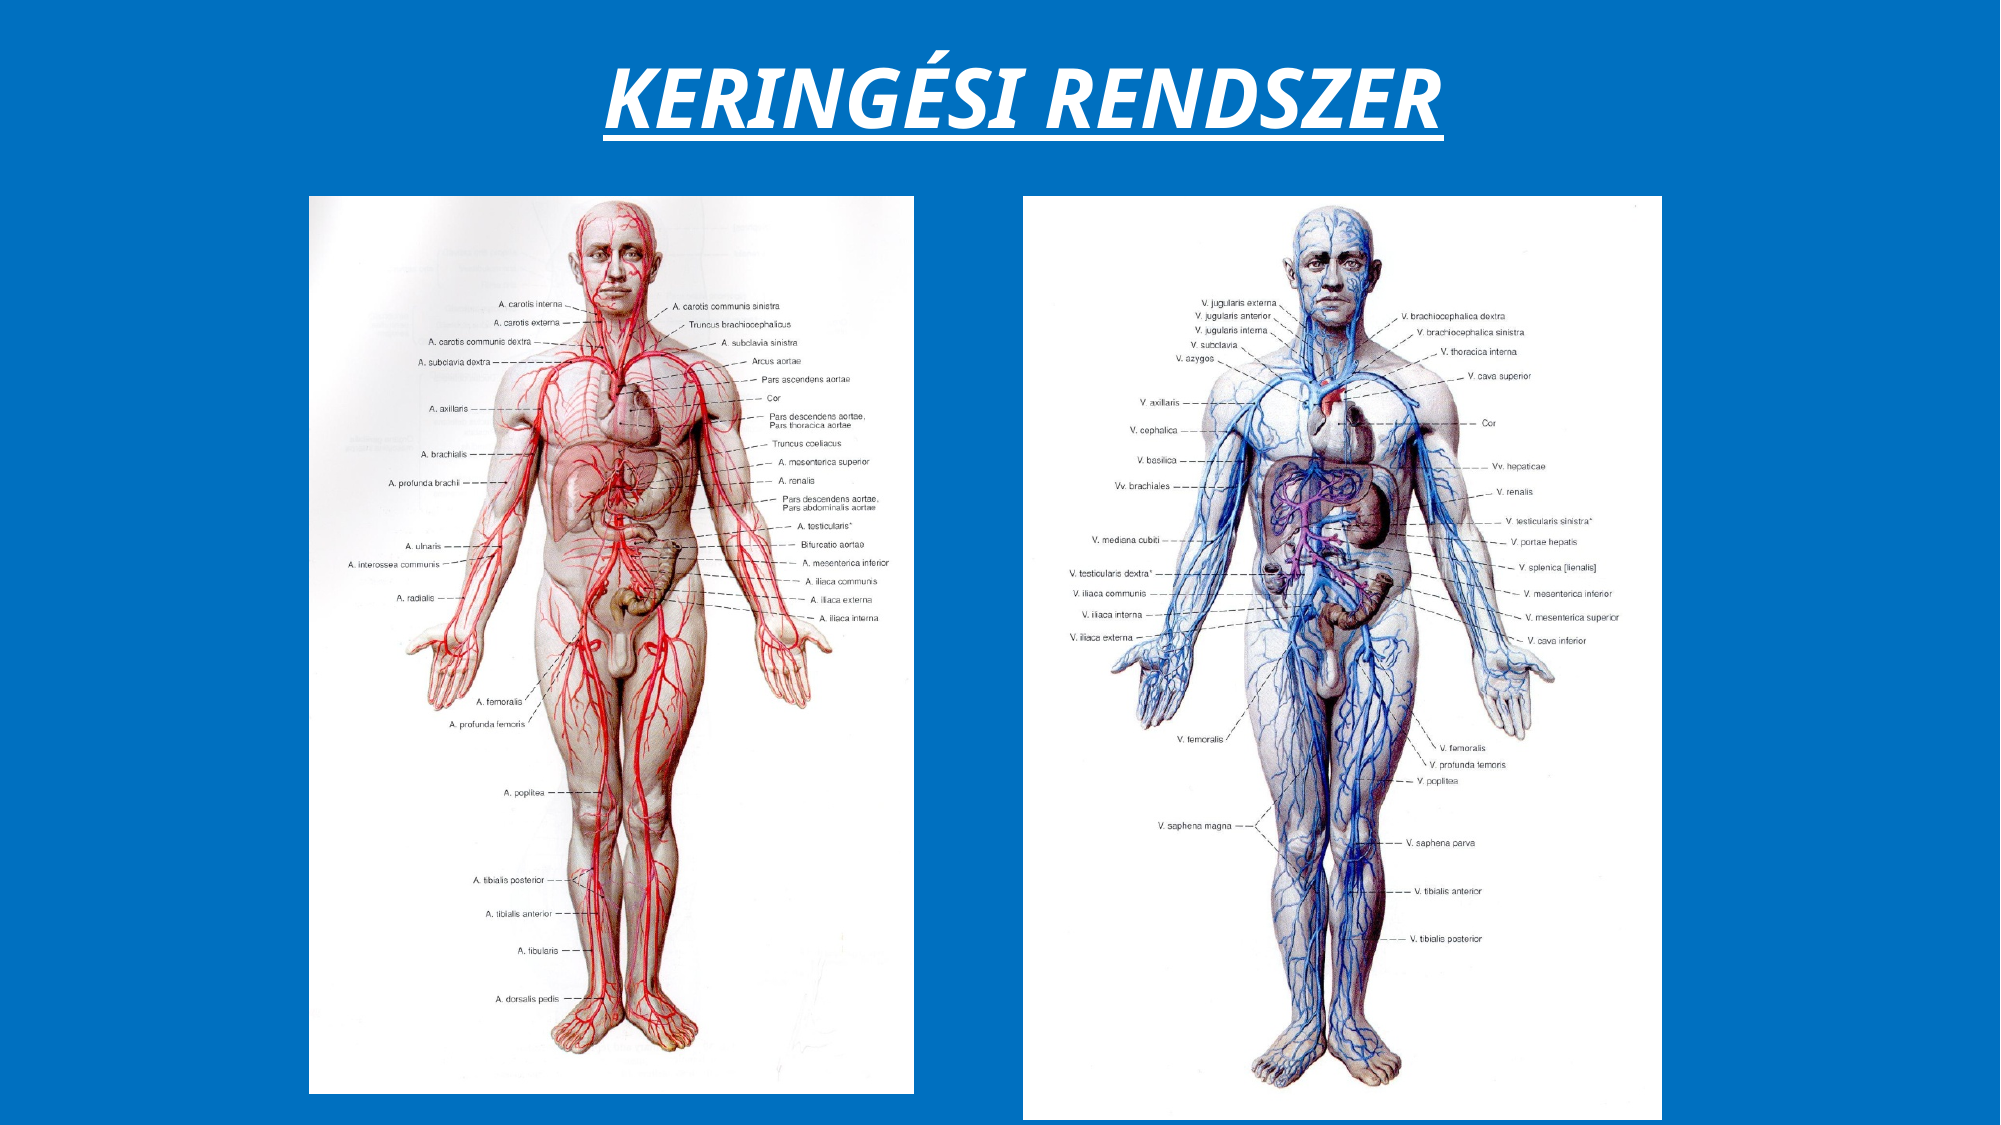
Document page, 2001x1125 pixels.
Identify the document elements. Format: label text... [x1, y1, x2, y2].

picture [1023, 196, 1662, 1121]
picture [308, 196, 914, 1095]
text_box KERINGÉSI RENDSZER [547, 37, 1501, 153]
